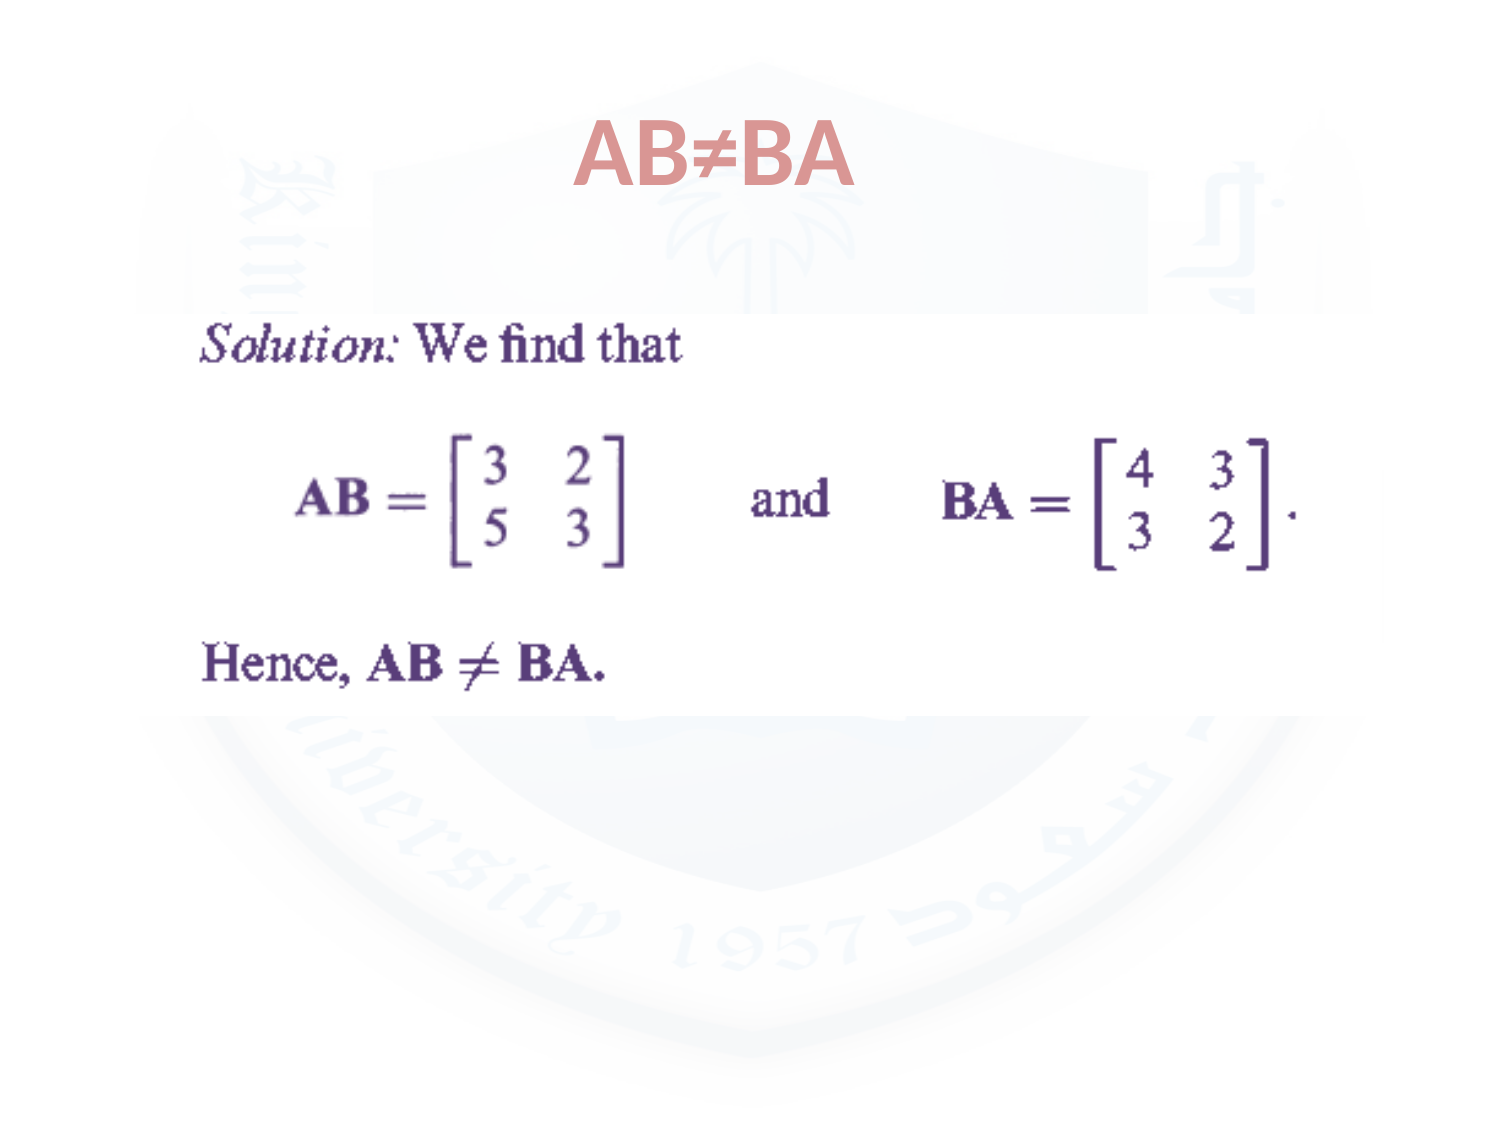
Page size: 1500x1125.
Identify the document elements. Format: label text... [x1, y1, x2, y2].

text_box AB≠BA [360, 78, 1069, 213]
picture [100, 314, 1382, 717]
